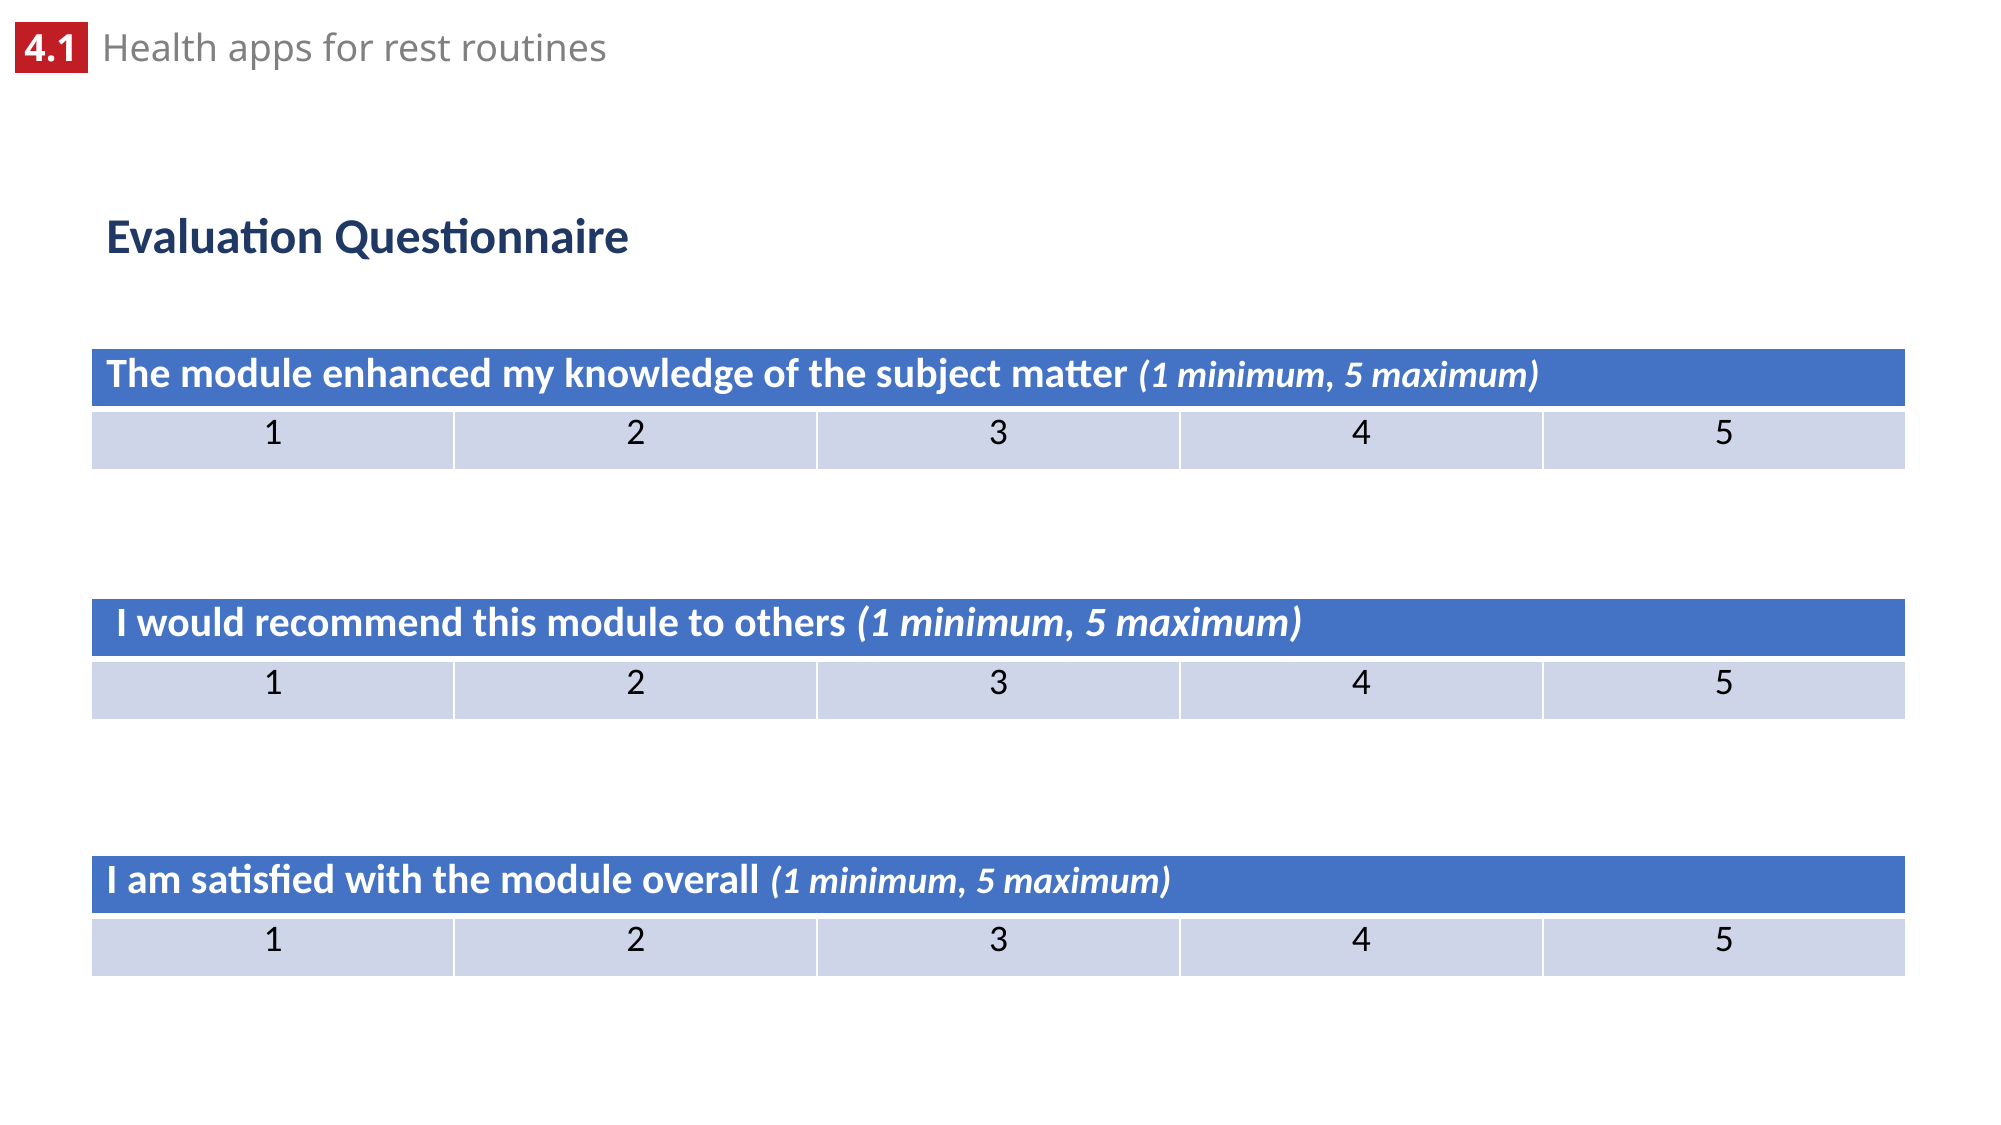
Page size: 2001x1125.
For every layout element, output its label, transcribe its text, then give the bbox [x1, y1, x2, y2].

table_cell 3 [818, 919, 1179, 976]
table_cell 1 [92, 412, 453, 469]
table_cell 1 [92, 919, 453, 976]
table_cell 5 [1544, 919, 1905, 976]
table_header I would recommend this module to others (1 minimum, 5 maximum) [92, 599, 1905, 656]
table_cell 5 [1544, 412, 1905, 469]
table_cell 3 [818, 662, 1179, 719]
title Evaluation Questionnaire [91, 177, 1906, 297]
table_cell 5 [1544, 662, 1905, 719]
table_cell 2 [455, 412, 816, 469]
table_header I am satisfied with the module overall (1 minimum, 5 maximum) [92, 856, 1905, 913]
table_cell 4 [1181, 919, 1542, 976]
table_cell 4 [1181, 412, 1542, 469]
table_cell 2 [455, 662, 816, 719]
table_cell 3 [818, 412, 1179, 469]
table_cell 1 [92, 662, 453, 719]
table_cell 2 [455, 919, 816, 976]
table_cell 4 [1181, 662, 1542, 719]
table_header The module enhanced my knowledge of the subject matter (1 minimum, 5 maximum) [92, 349, 1905, 406]
